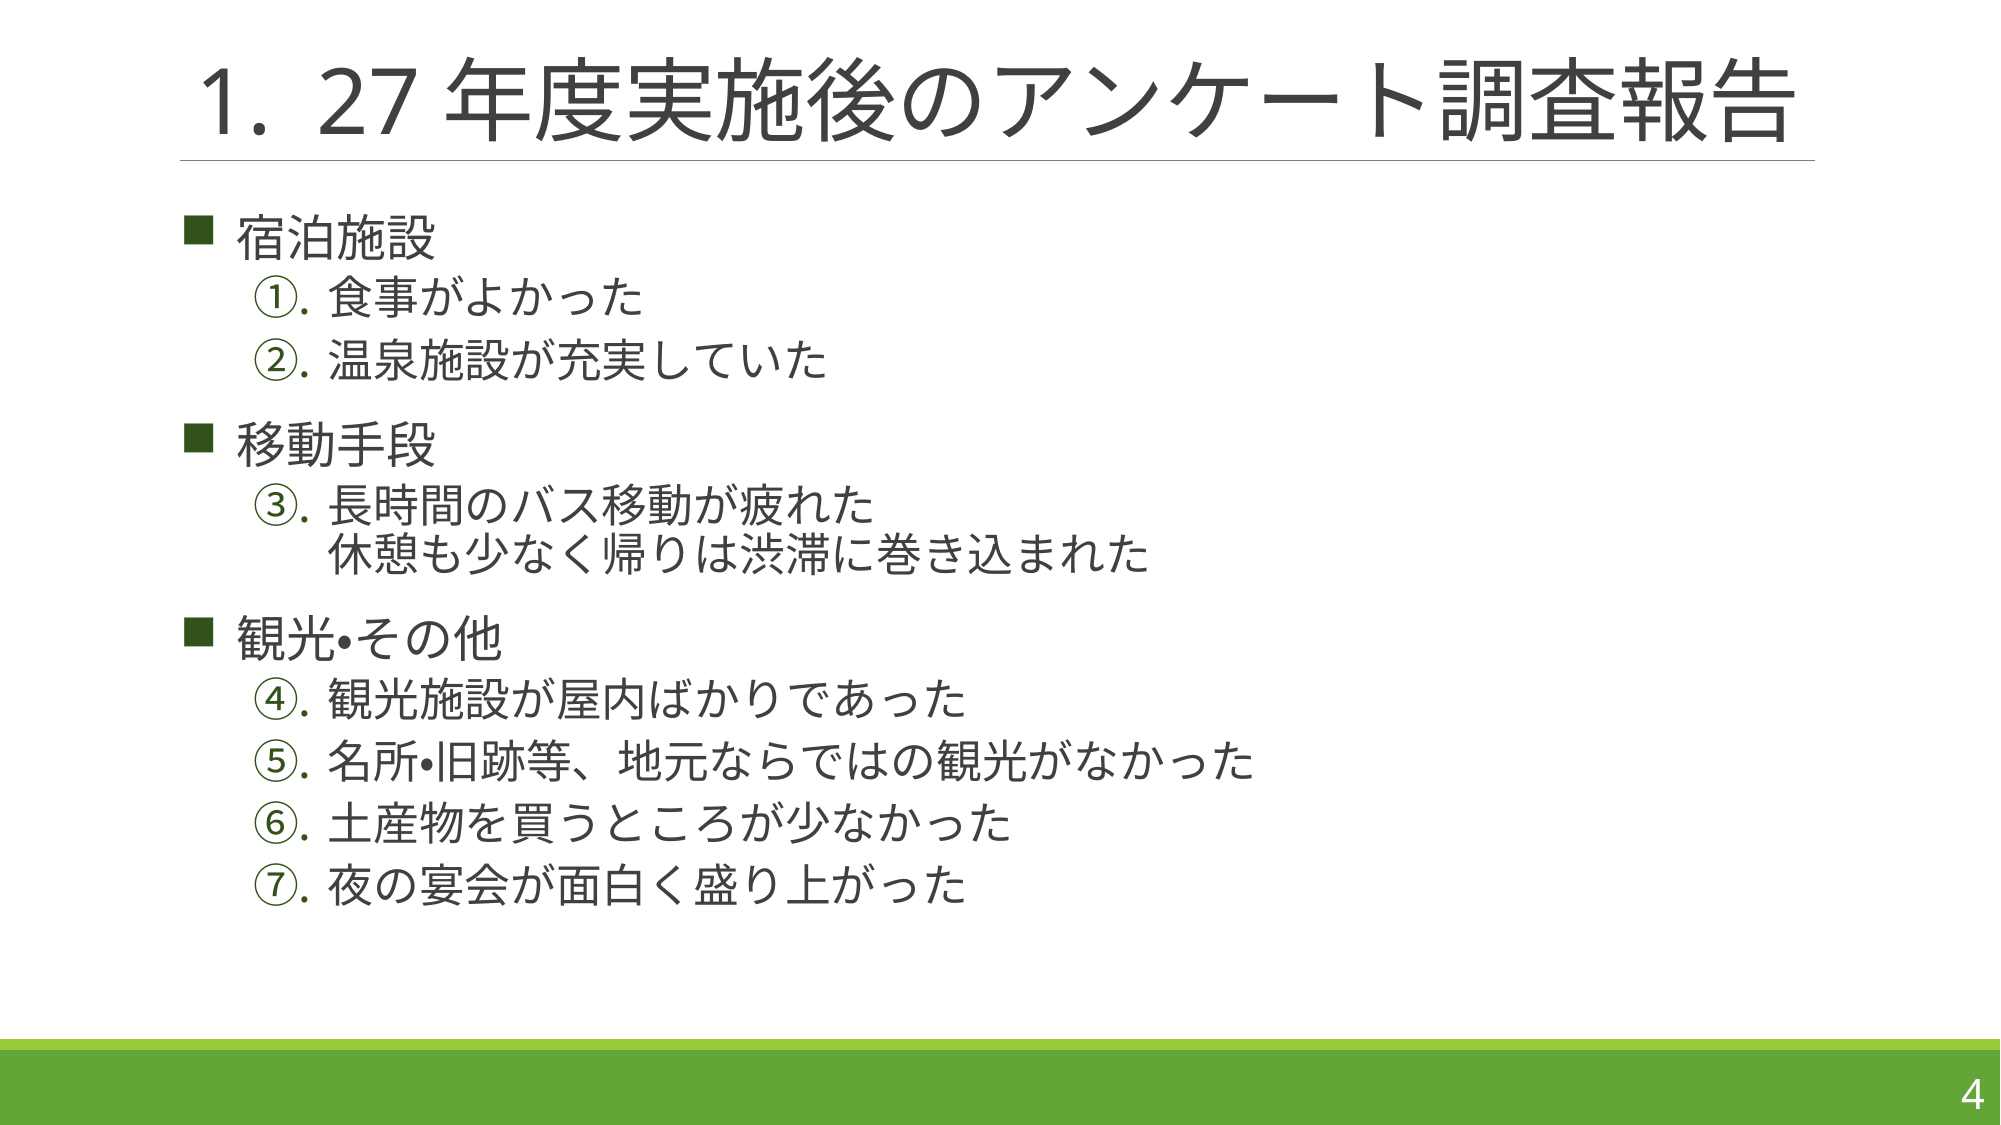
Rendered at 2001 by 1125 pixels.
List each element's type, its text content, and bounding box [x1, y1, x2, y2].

title 27年度実施後のアンケート調査報告 [180, 47, 1830, 161]
slide_number 3 [1784, 1066, 2000, 1125]
list 宿泊施設 食事がよかった 温泉施設が充実していた 移動手段 長時間のバス移動が疲れた 休憩も少なく帰りは渋滞に巻き込まれた 観光・その他 観光施設が屋内ばかりであった 名所・旧跡等、地元ならではの観光がなかった 土産物を買うところが少なかった 夜の宴会が面白く盛り上がった [180, 205, 1830, 963]
